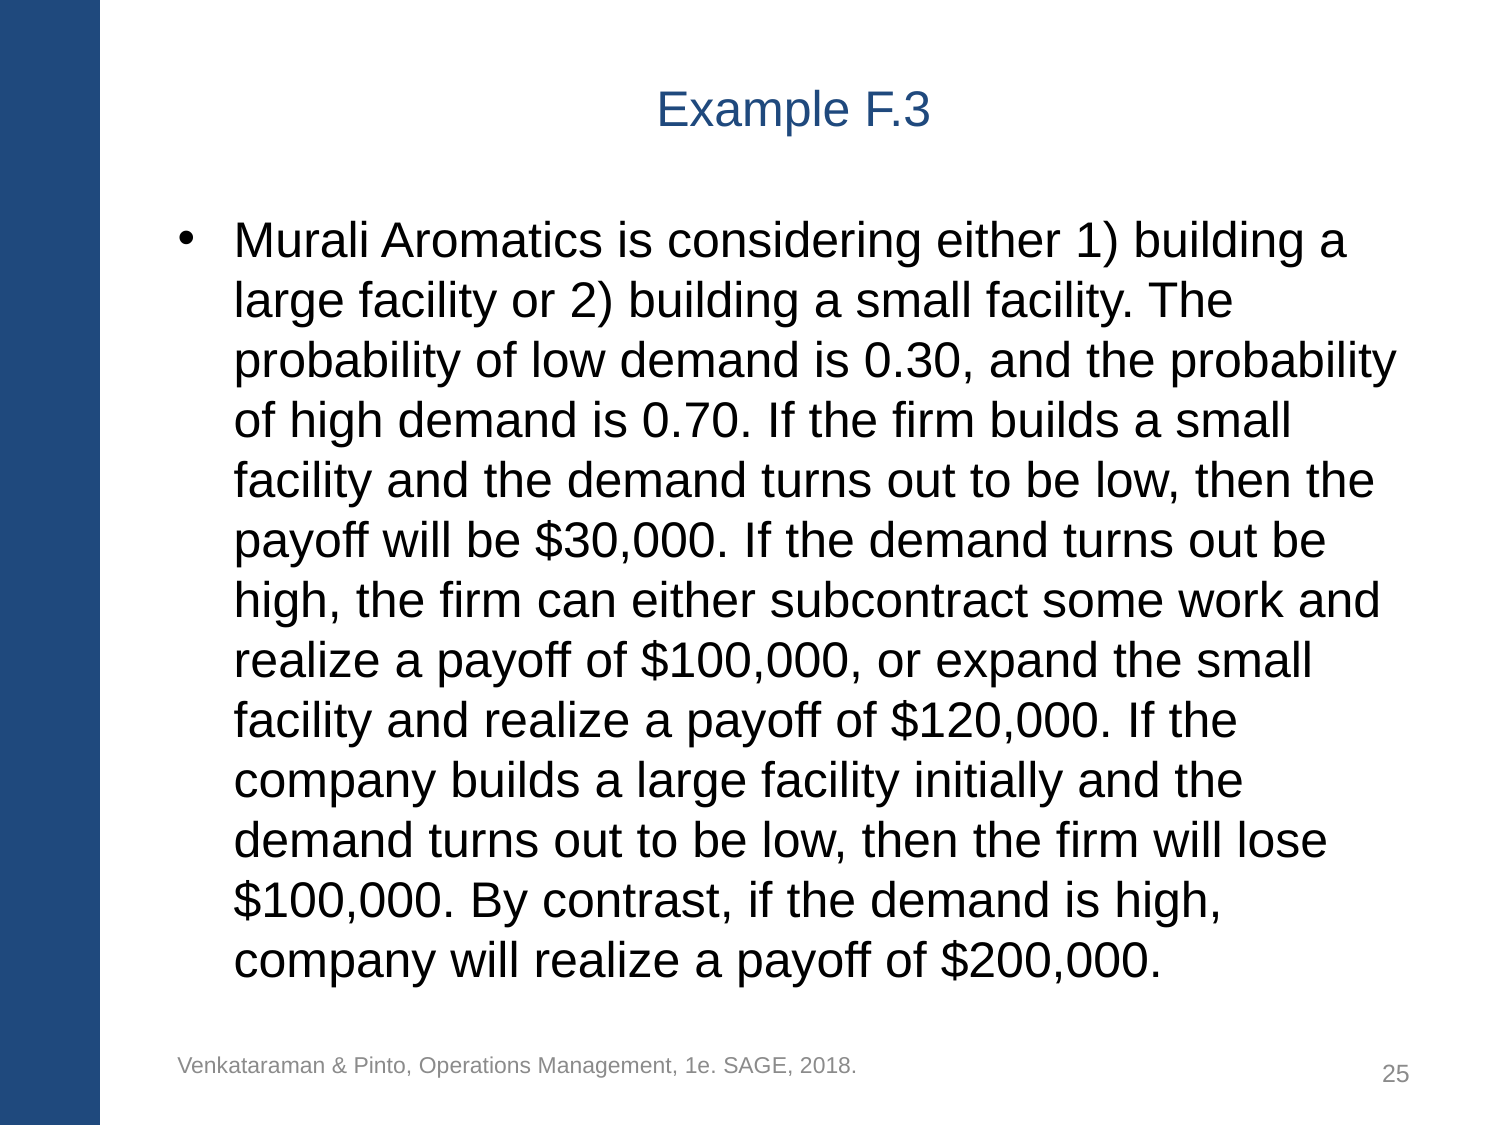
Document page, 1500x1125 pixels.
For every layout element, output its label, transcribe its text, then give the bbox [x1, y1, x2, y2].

list Murali Aromatics is considering either 1) building a large facility or 2) building a small facility. The probability of low demand is 0.30, and the probability of high demand is 0.70. If the firm builds a small facility and the demand turns out to be low, then the payoff will be $30,000. If the demand turns out be high, the firm can either subcontract some work and realize a payoff of $100,000, or expand the small facility and realize a payoff of $120,000. If the company builds a large facility initially and the demand turns out to be low, then the firm will lose $100,000. By contrast, if the demand is high, company will realize a payoff of $200,000. [162, 200, 1425, 1025]
footer Venkataraman & Pinto, Operations Management, 1e. SAGE, 2018. [162, 1042, 1313, 1103]
title Example F.3 [162, 12, 1425, 200]
slide_number 25 [1350, 1042, 1425, 1103]
